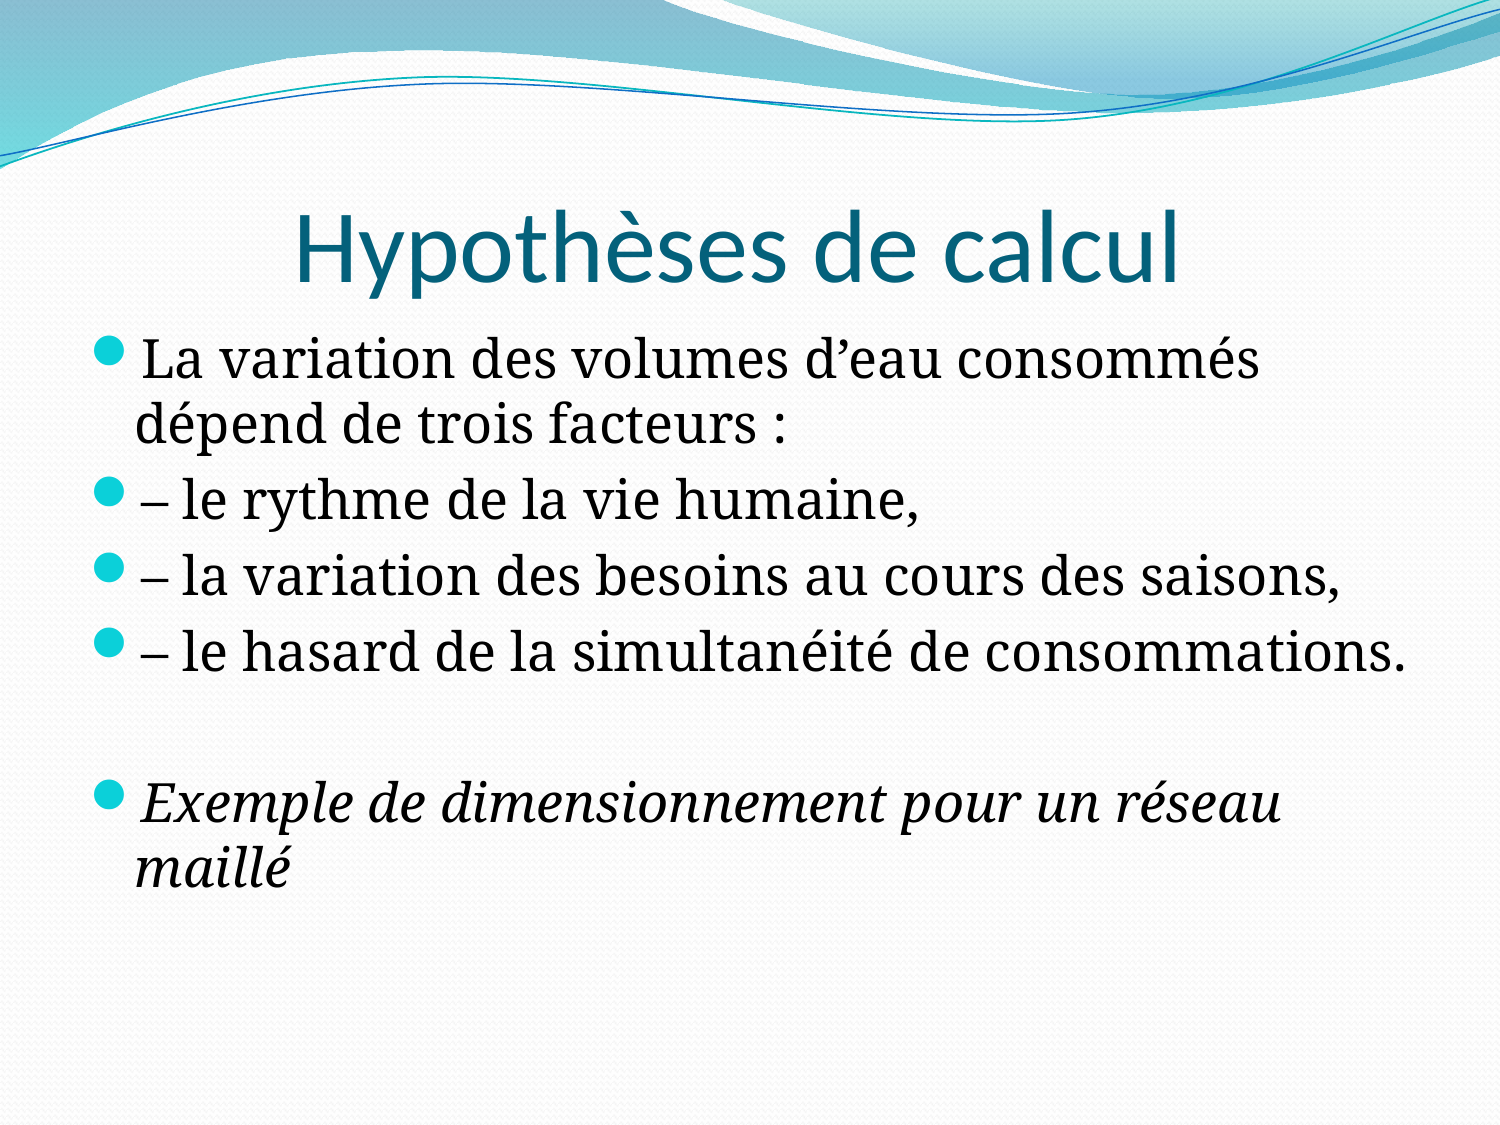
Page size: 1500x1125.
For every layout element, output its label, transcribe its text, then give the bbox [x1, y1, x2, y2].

list La variation des volumes d’eau consommés dépend de trois facteurs : – le rythme de la vie humaine, – la variation des besoins au cours des saisons, – le hasard de la simultanéité de consommations. Exemple de dimensionnement pour un réseau maillé [75, 317, 1425, 1038]
title Hypothèses de calcul [75, 115, 1425, 303]
